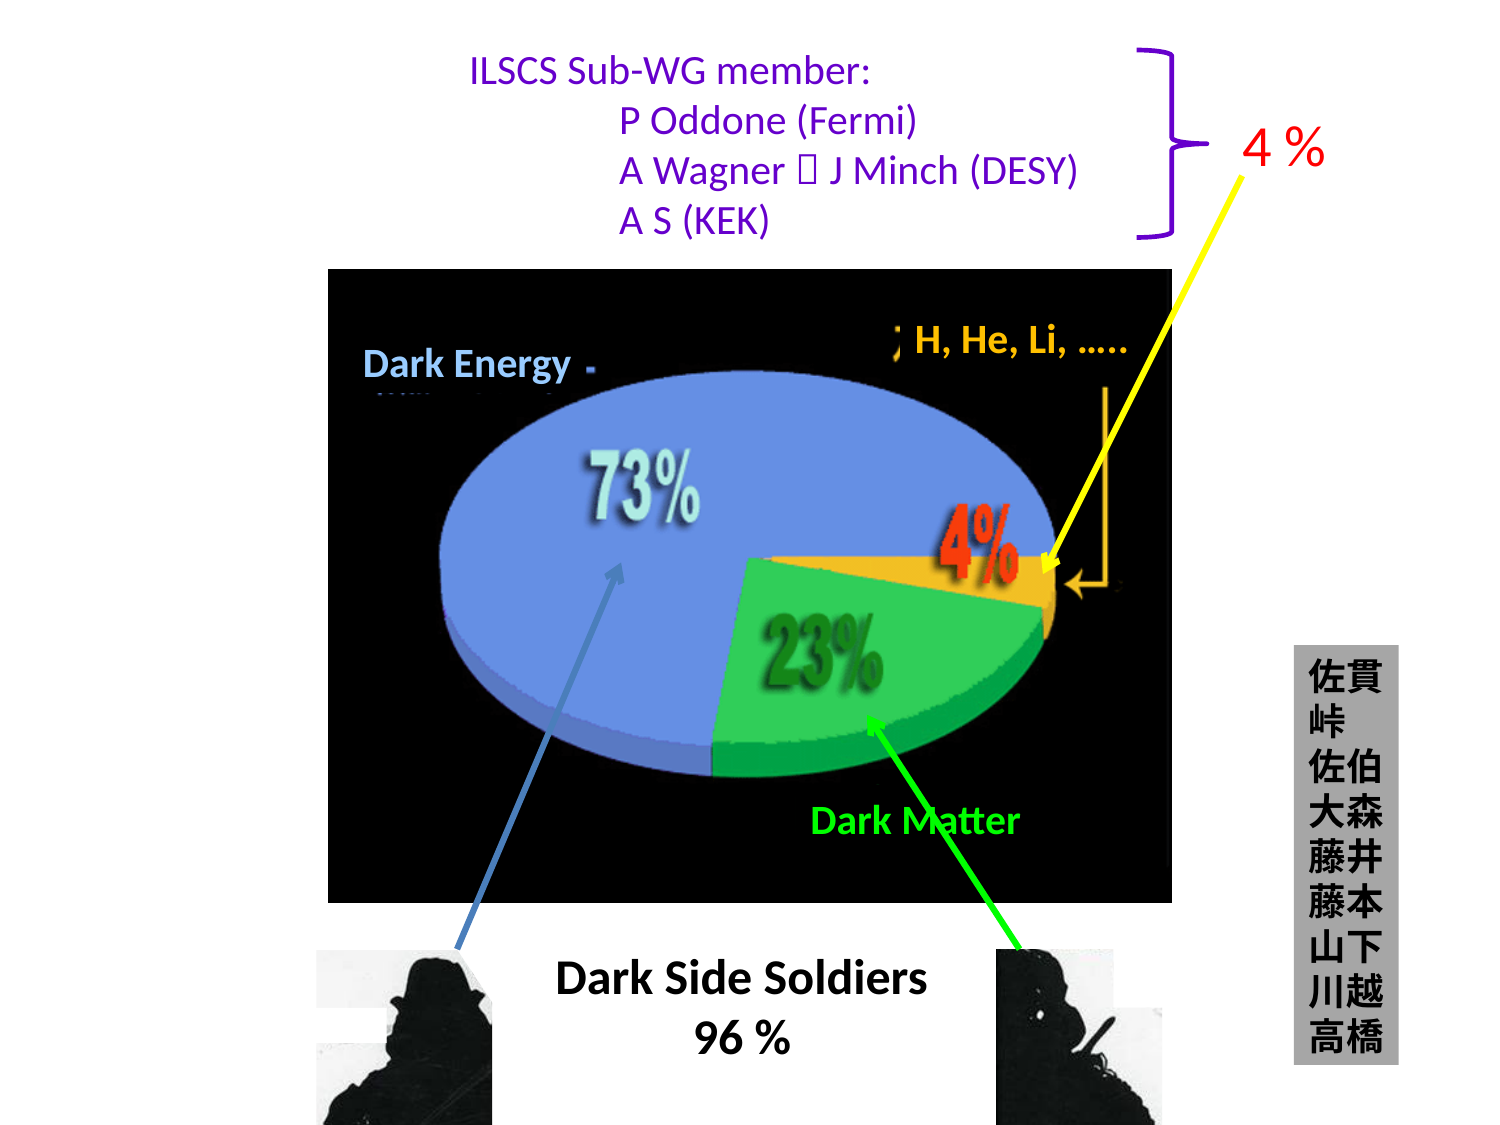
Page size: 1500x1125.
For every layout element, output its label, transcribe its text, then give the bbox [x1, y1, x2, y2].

text_box ILSCS Sub-WG member: P Oddone (Fermi) A Wagner  J Minch (DESY) A S (KEK) [454, 35, 1095, 250]
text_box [1136, 49, 1351, 238]
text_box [304, 937, 1196, 1125]
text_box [943, 275, 1342, 475]
text_box 佐貫 峠 佐伯 大森 藤井 藤本 山下 川越 高橋 [1293, 645, 1399, 1065]
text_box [327, 269, 1173, 950]
